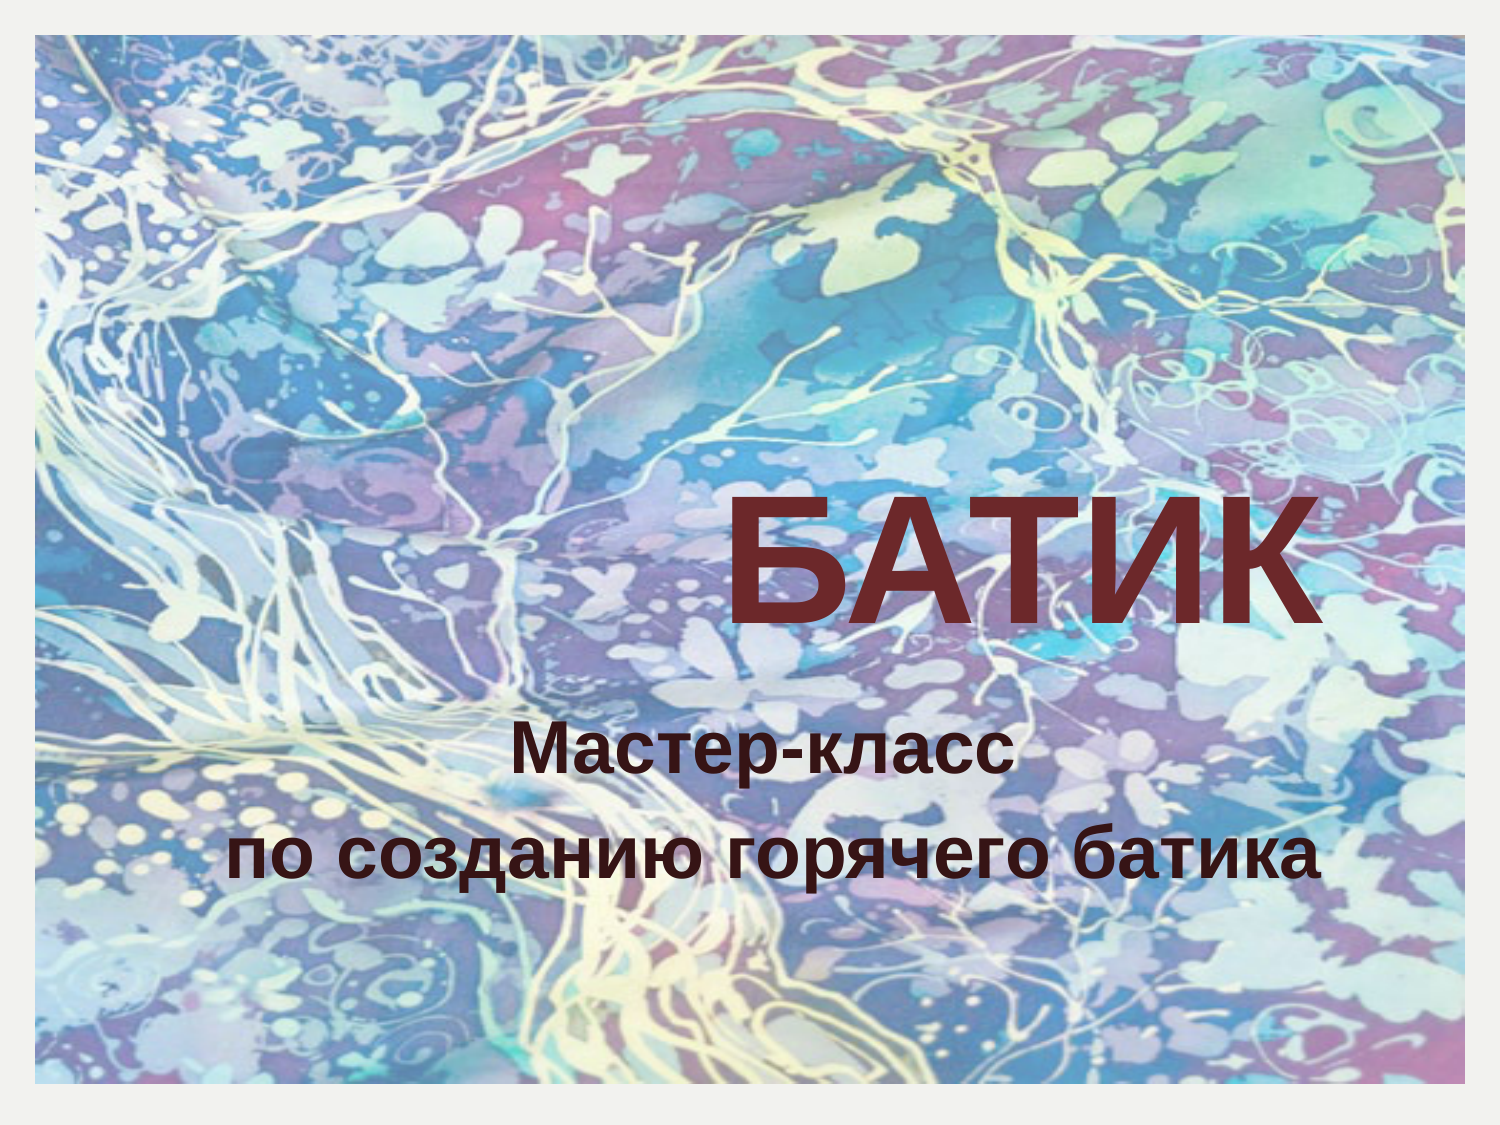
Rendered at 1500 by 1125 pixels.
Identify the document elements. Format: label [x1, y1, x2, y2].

picture [34, 34, 1466, 1084]
